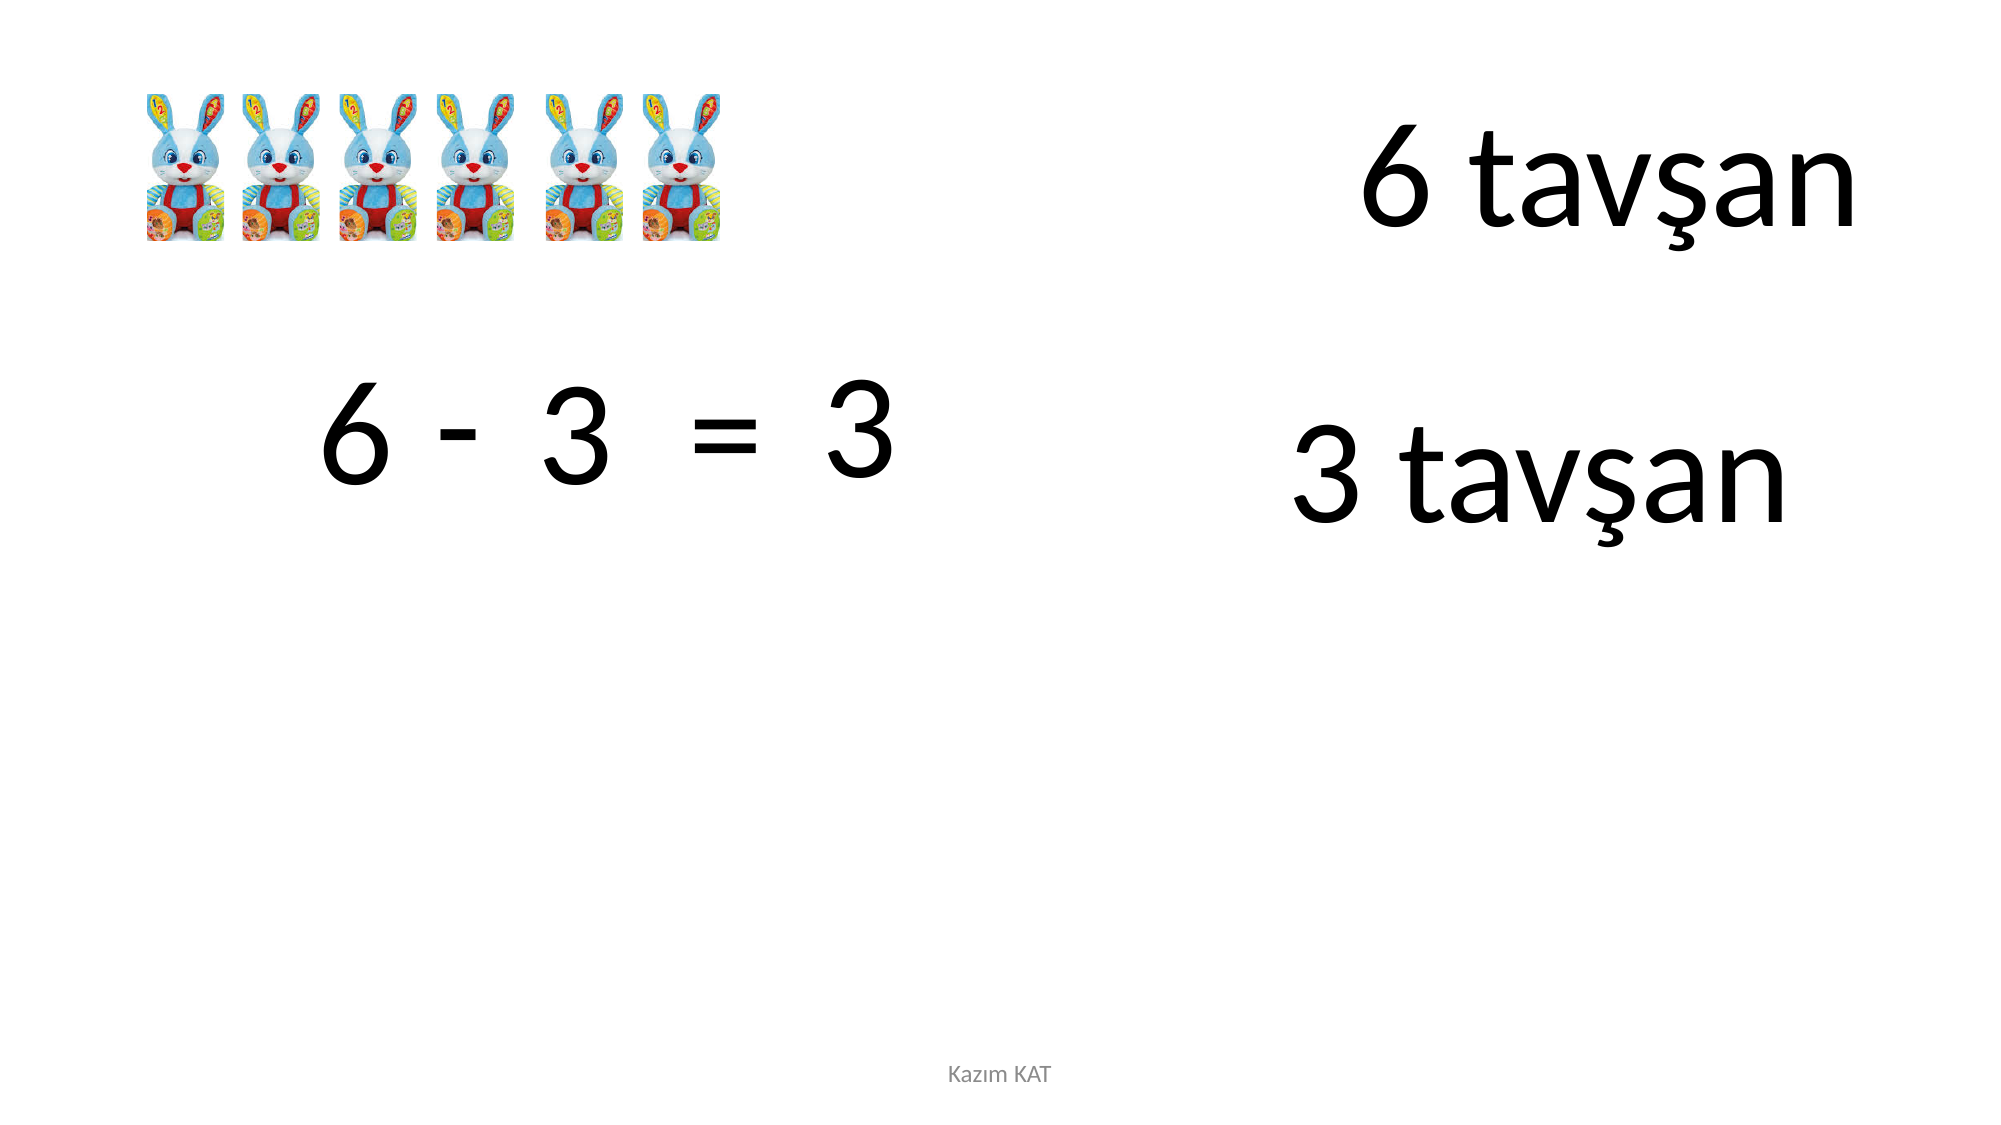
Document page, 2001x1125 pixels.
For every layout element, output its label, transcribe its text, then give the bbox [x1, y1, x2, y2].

picture [642, 94, 720, 241]
text_box - [420, 319, 530, 515]
text_box = [674, 326, 784, 522]
footer Kazım KAT [662, 1042, 1338, 1103]
picture [147, 94, 225, 241]
picture [545, 94, 623, 241]
text_box 6 tavşan [1342, 69, 2000, 264]
text_box 3 [806, 319, 901, 515]
text_box 6 [302, 326, 462, 522]
text_box 3 [522, 326, 674, 522]
picture [339, 94, 417, 241]
picture [436, 94, 514, 241]
picture [242, 94, 320, 241]
text_box 3 tavşan [1272, 365, 1930, 561]
